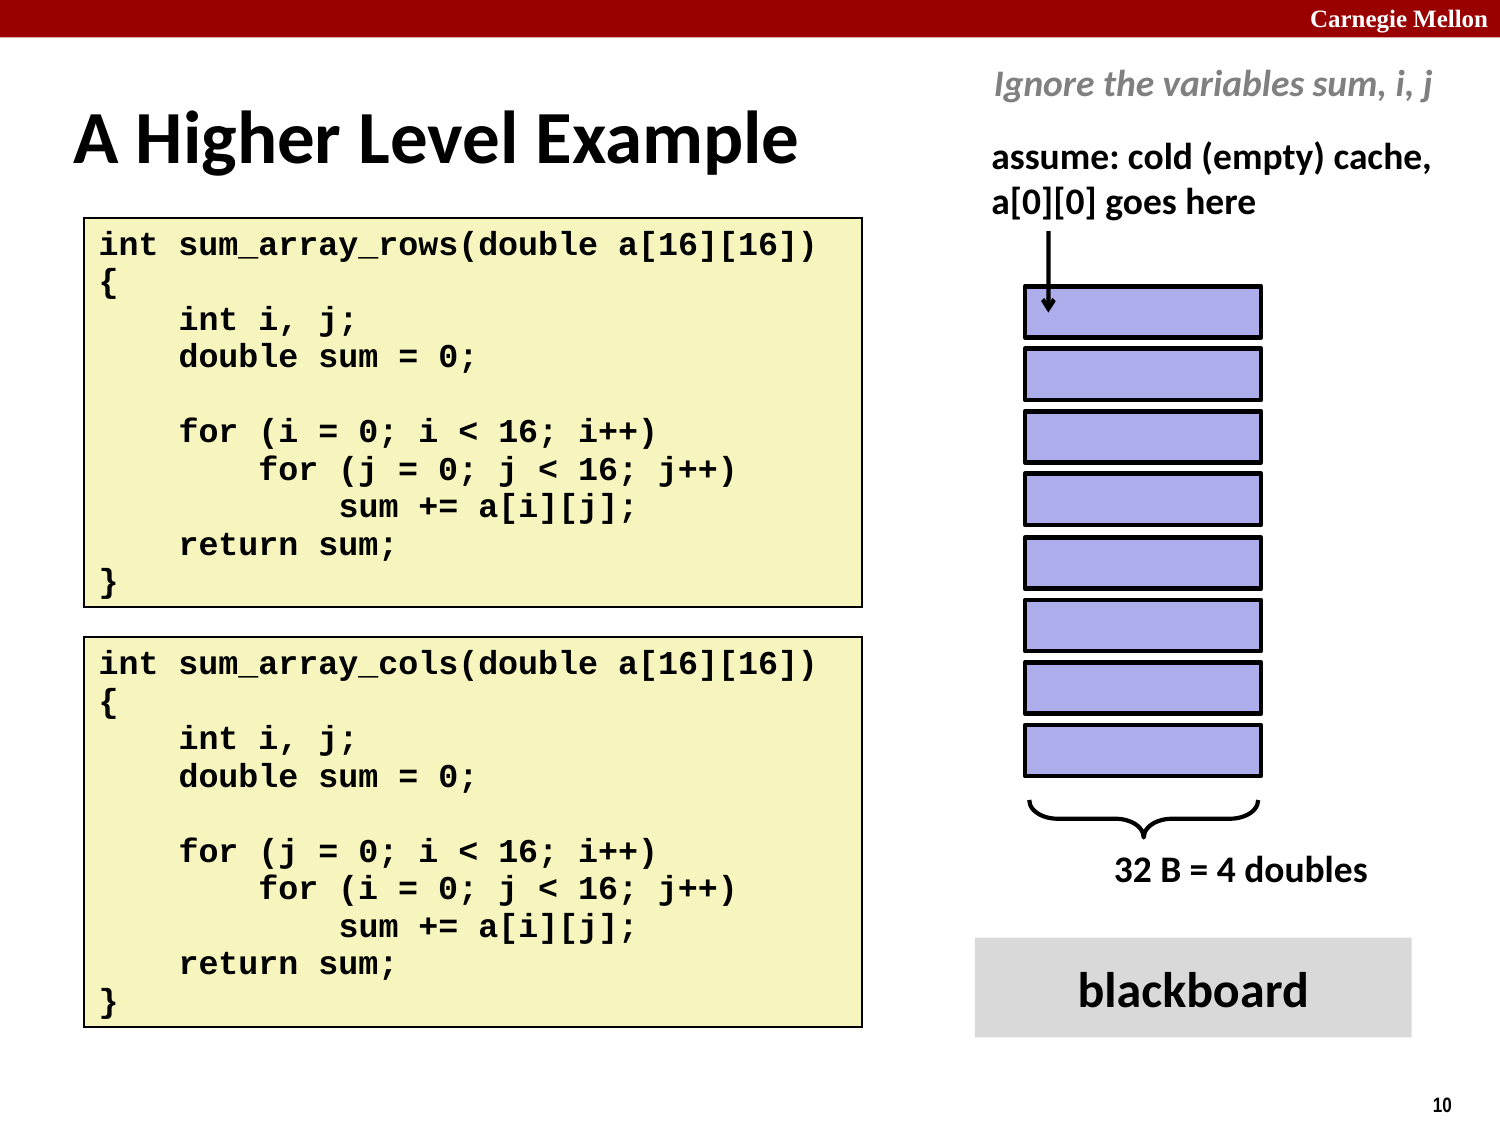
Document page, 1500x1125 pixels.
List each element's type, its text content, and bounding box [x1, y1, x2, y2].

text_box [1025, 662, 1262, 714]
text_box Ignore the variables sum, i, j [979, 51, 1449, 112]
text_box blackboard [974, 937, 1412, 1038]
text_box int sum_array_cols(double a[16][16]) { int i, j; double sum = 0; for (j = 0; i < 16; i++) for (i = 0; j < 16; j++) sum += a[i][j]; return sum; } [83, 637, 863, 1027]
text_box [1025, 599, 1262, 652]
text_box [1029, 799, 1259, 837]
text_box [1025, 348, 1262, 400]
text_box 32 B = 4 doubles [1099, 837, 1384, 898]
title A Higher Level Example [58, 71, 1305, 197]
text_box [1025, 411, 1262, 463]
text_box [1025, 286, 1262, 338]
text_box [1025, 537, 1262, 589]
text_box int sum_array_rows(double a[16][16]) { int i, j; double sum = 0; for (i = 0; i < 16; i++) for (j = 0; j < 16; j++) sum += a[i][j]; return sum; } [83, 217, 863, 608]
text_box [1025, 473, 1262, 525]
text_box [1025, 724, 1262, 777]
text_box assume: cold (empty) cache, a[0][0] goes here [976, 124, 1448, 230]
